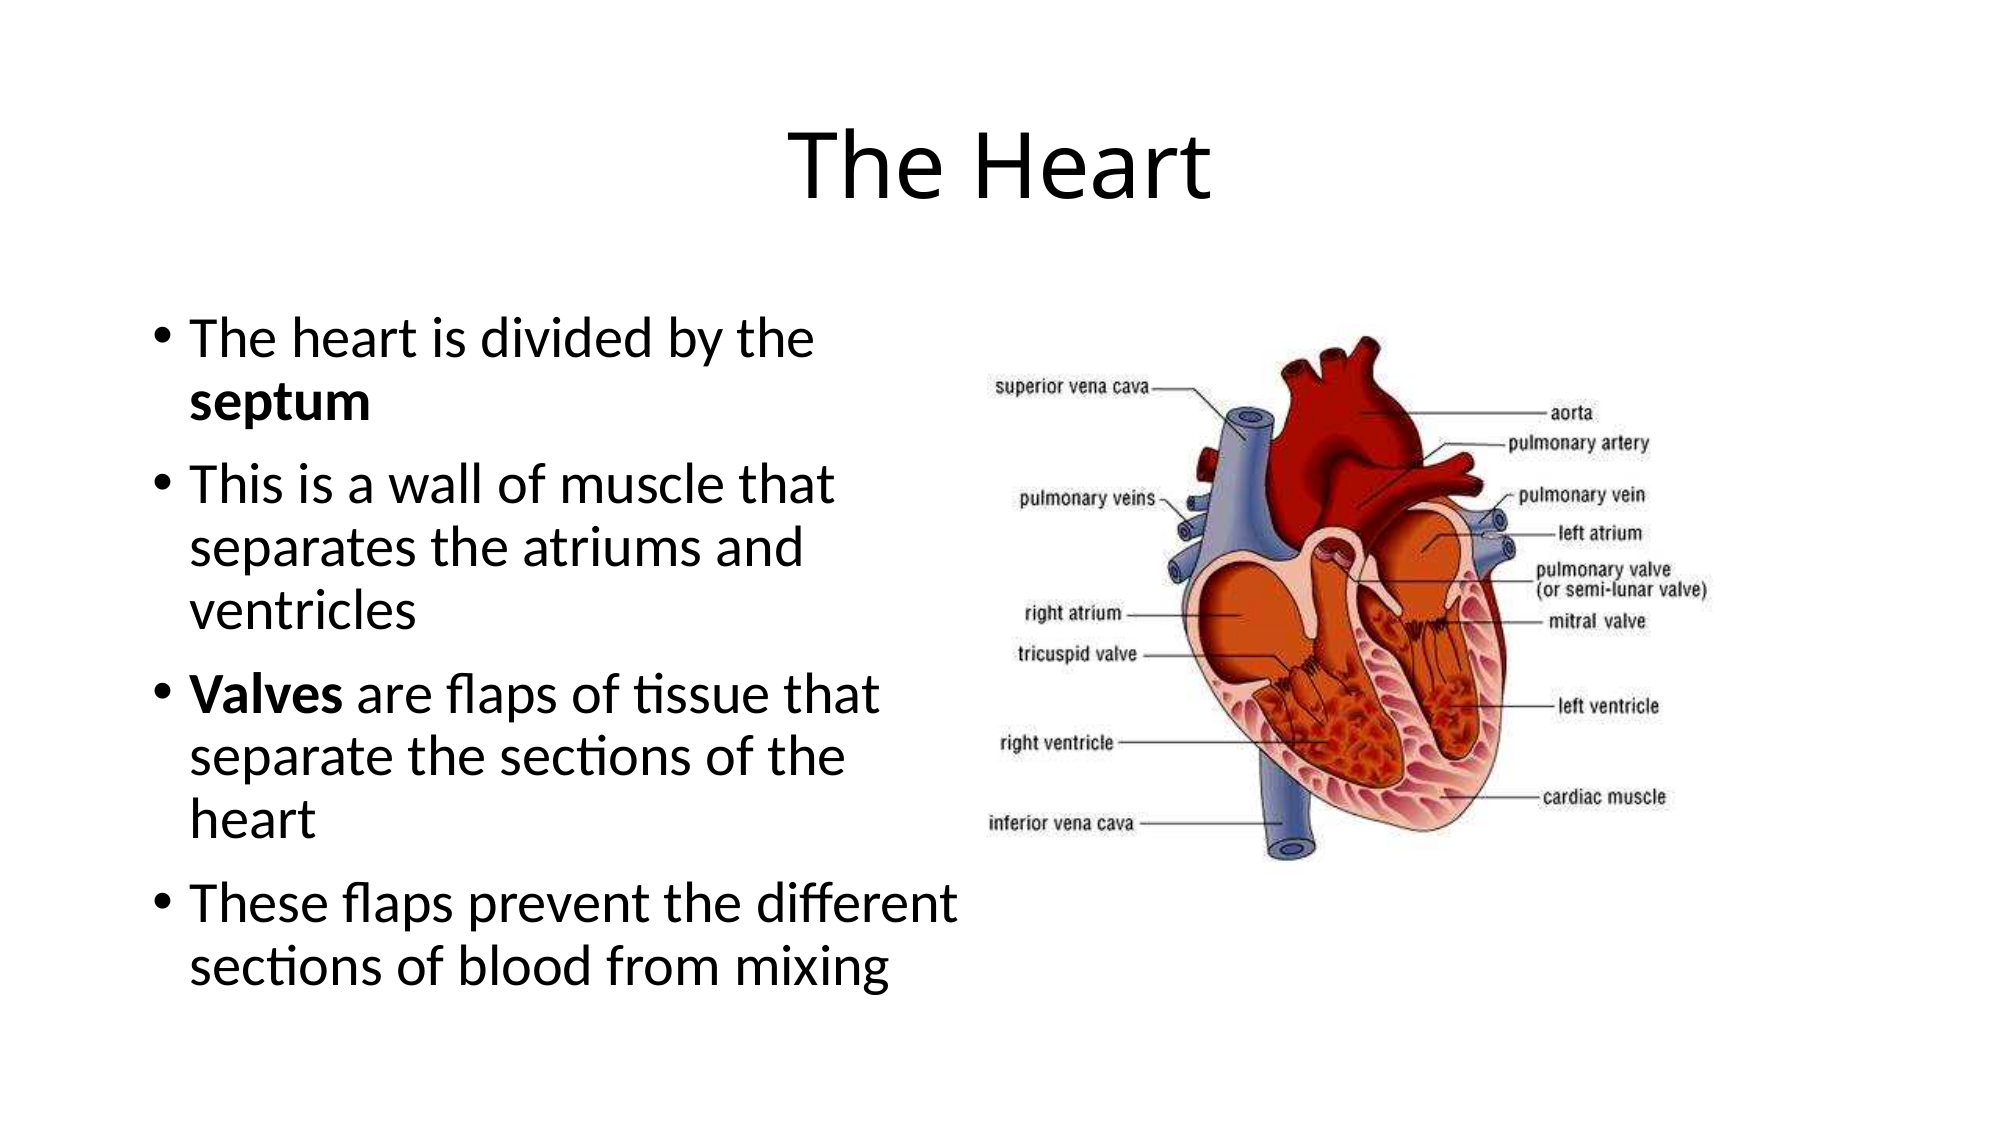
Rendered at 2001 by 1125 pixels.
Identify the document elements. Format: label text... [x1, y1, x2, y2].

list The heart is divided by the septum This is a wall of muscle that separates the atriums and ventricles Valves are flaps of tissue that separate the sections of the heart These flaps prevent the different sections of blood from mixing [137, 299, 988, 1014]
title The Heart [137, 59, 1863, 278]
picture [987, 324, 1718, 911]
